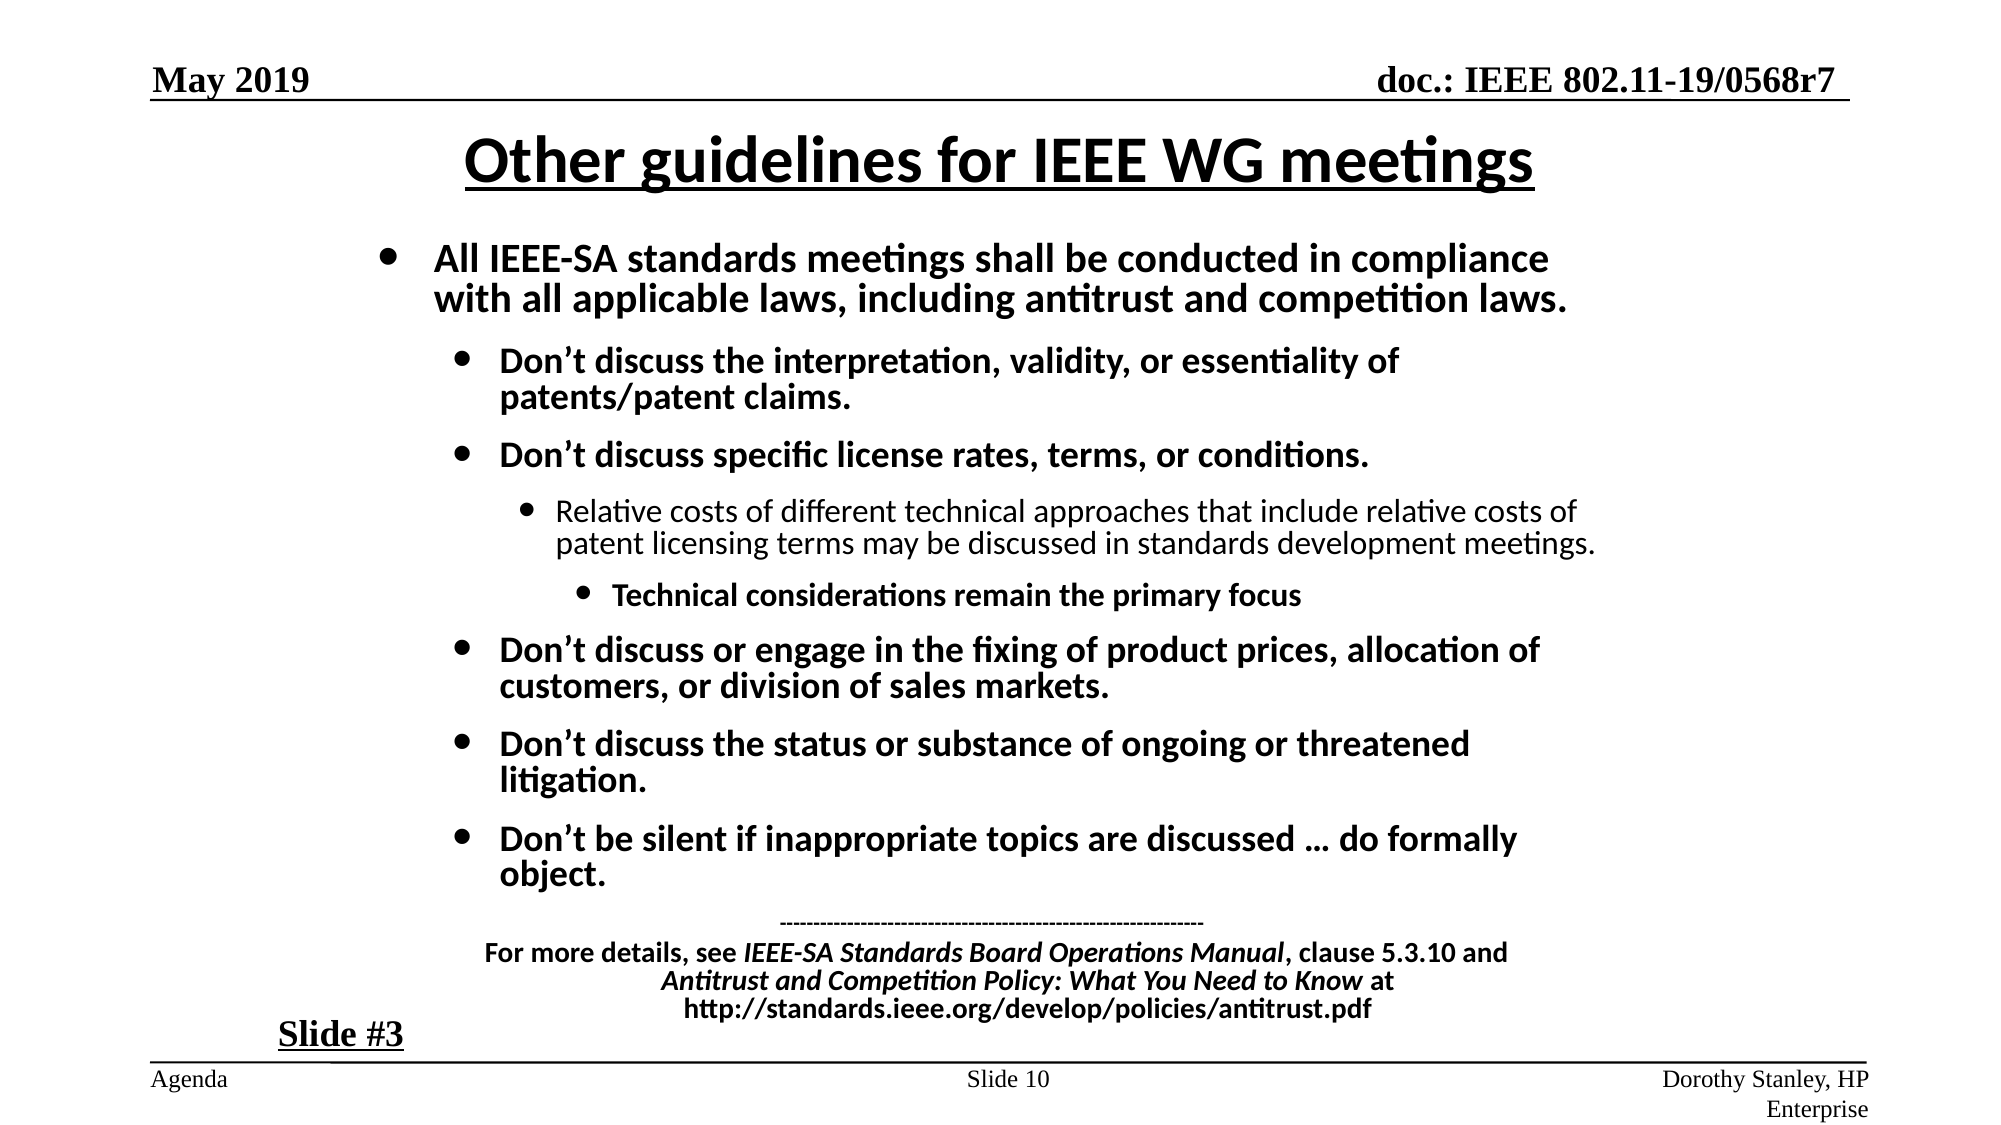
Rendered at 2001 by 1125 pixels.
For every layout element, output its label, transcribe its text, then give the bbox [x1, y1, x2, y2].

slide_number Slide 10 [964, 1062, 1053, 1093]
text_box Slide #3 [263, 1001, 420, 1062]
title Other guidelines for IEEE WG meetings [287, 62, 1713, 250]
list All IEEE-SA standards meetings shall be conducted in compliance with all applicable laws, including antitrust and competition laws. Don’t discuss the interpretation, validity, or essentiality of patents/patent claims. Don’t discuss specific license rates, terms, or conditions. Relative costs of different technical approaches that include relative costs of patent licensing terms may be discussed in standards development meetings. Technical considerations remain the primary focus Don’t discuss or engage in the fixing of product prices, allocation of customers, or division of sales markets. Don’t discuss the status or substance of ongoing or threatened litigation. Don’t be silent if inappropriate topics are discussed … do formally object. --------------------------------------------------------------- For more details, see IEEE-SA Standards Board Operations Manual, clause 5.3.10 and Antitrust and Competition Policy: What You Need to Know at http://standards.ieee.org/develop/policies/antitrust.pdf [362, 233, 1638, 909]
footer Dorothy Stanley, HP Enterprise [1609, 1062, 1869, 1093]
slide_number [152, 54, 567, 100]
